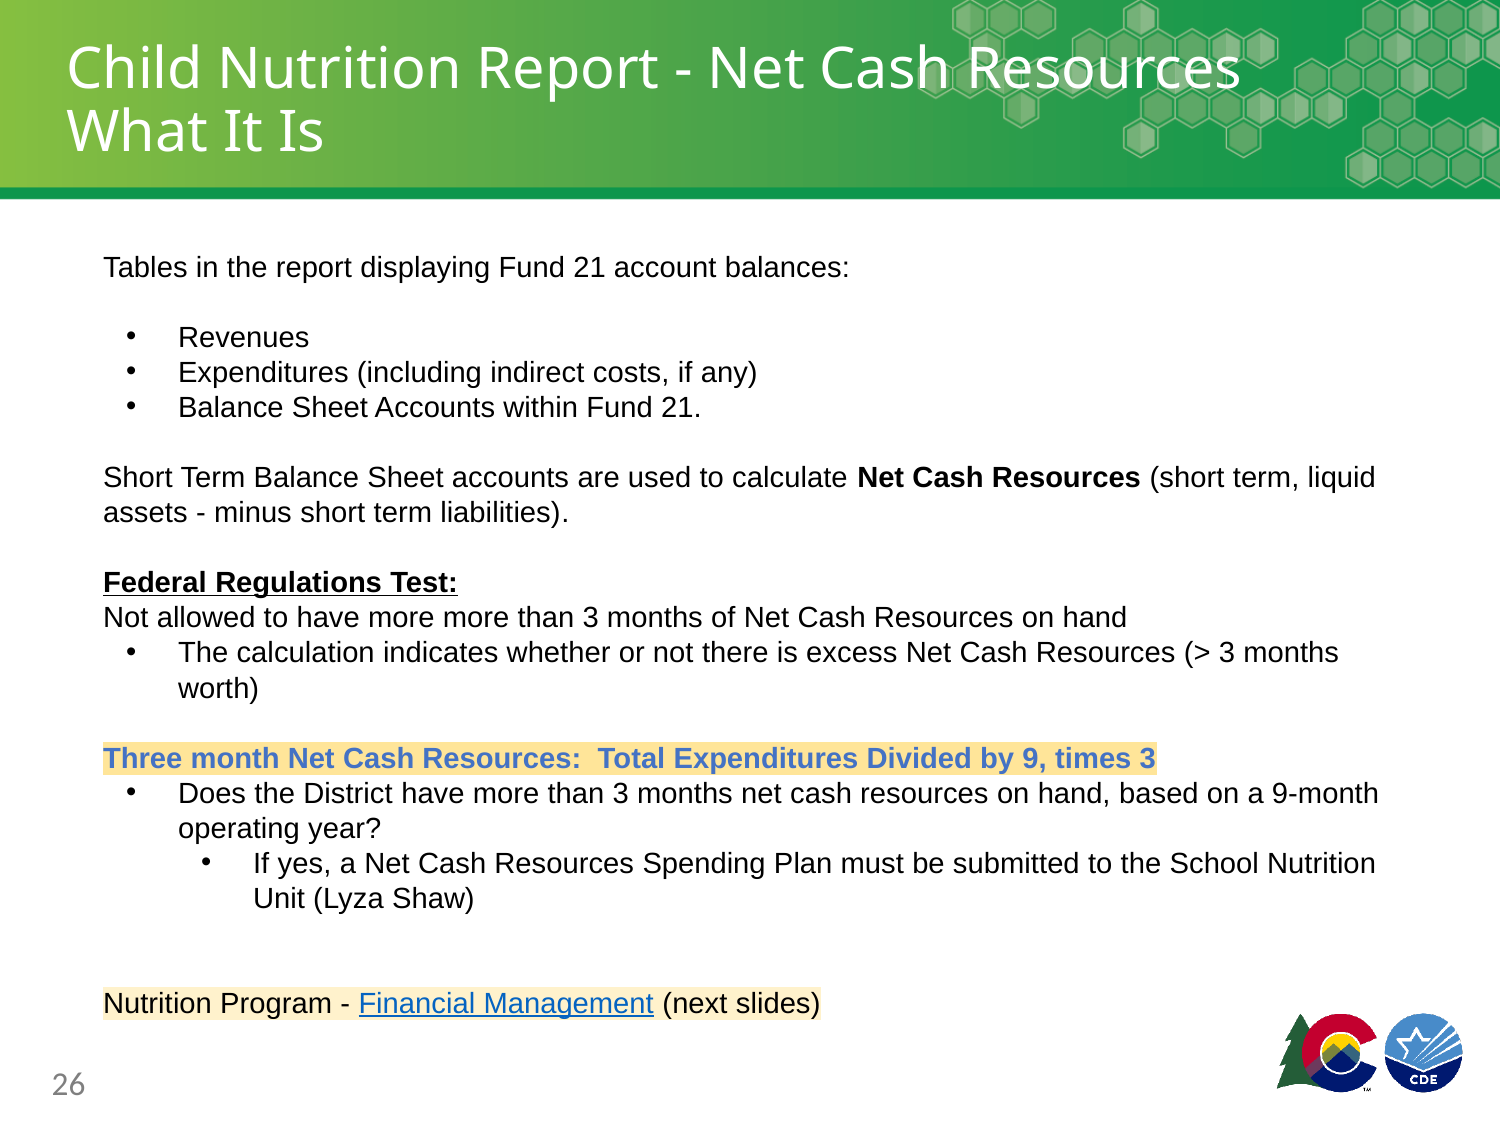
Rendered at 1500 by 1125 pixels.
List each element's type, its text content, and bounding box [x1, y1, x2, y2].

title Child Nutrition Report - Net Cash Resources What It Is [66, 39, 1411, 164]
picture [1275, 1012, 1463, 1093]
slide_number 26 [36, 1054, 375, 1115]
picture [0, 0, 1500, 200]
list Tables in the report displaying Fund 21 account balances: Revenues Expenditures (including indirect costs, if any) Balance Sheet Accounts within Fund 21. Short Term Balance Sheet accounts are used to calculate Net Cash Resources (short term, liquid assets - minus short term liabilities). Federal Regulations Test: Not allowed to have more more than 3 months of Net Cash Resources on hand The calculation indicates whether or not there is excess Net Cash Resources (> 3 months worth) Three month Net Cash Resources: Total Expenditures Divided by 9, times 3 Does the District have more than 3 months net cash resources on hand, based on a 9-month operating year? If yes, a Net Cash Resources Spending Plan must be submitted to the School Nutrition Unit (Lyza Shaw) Nutrition Program - Financial Management (next slides) [103, 247, 1397, 1090]
